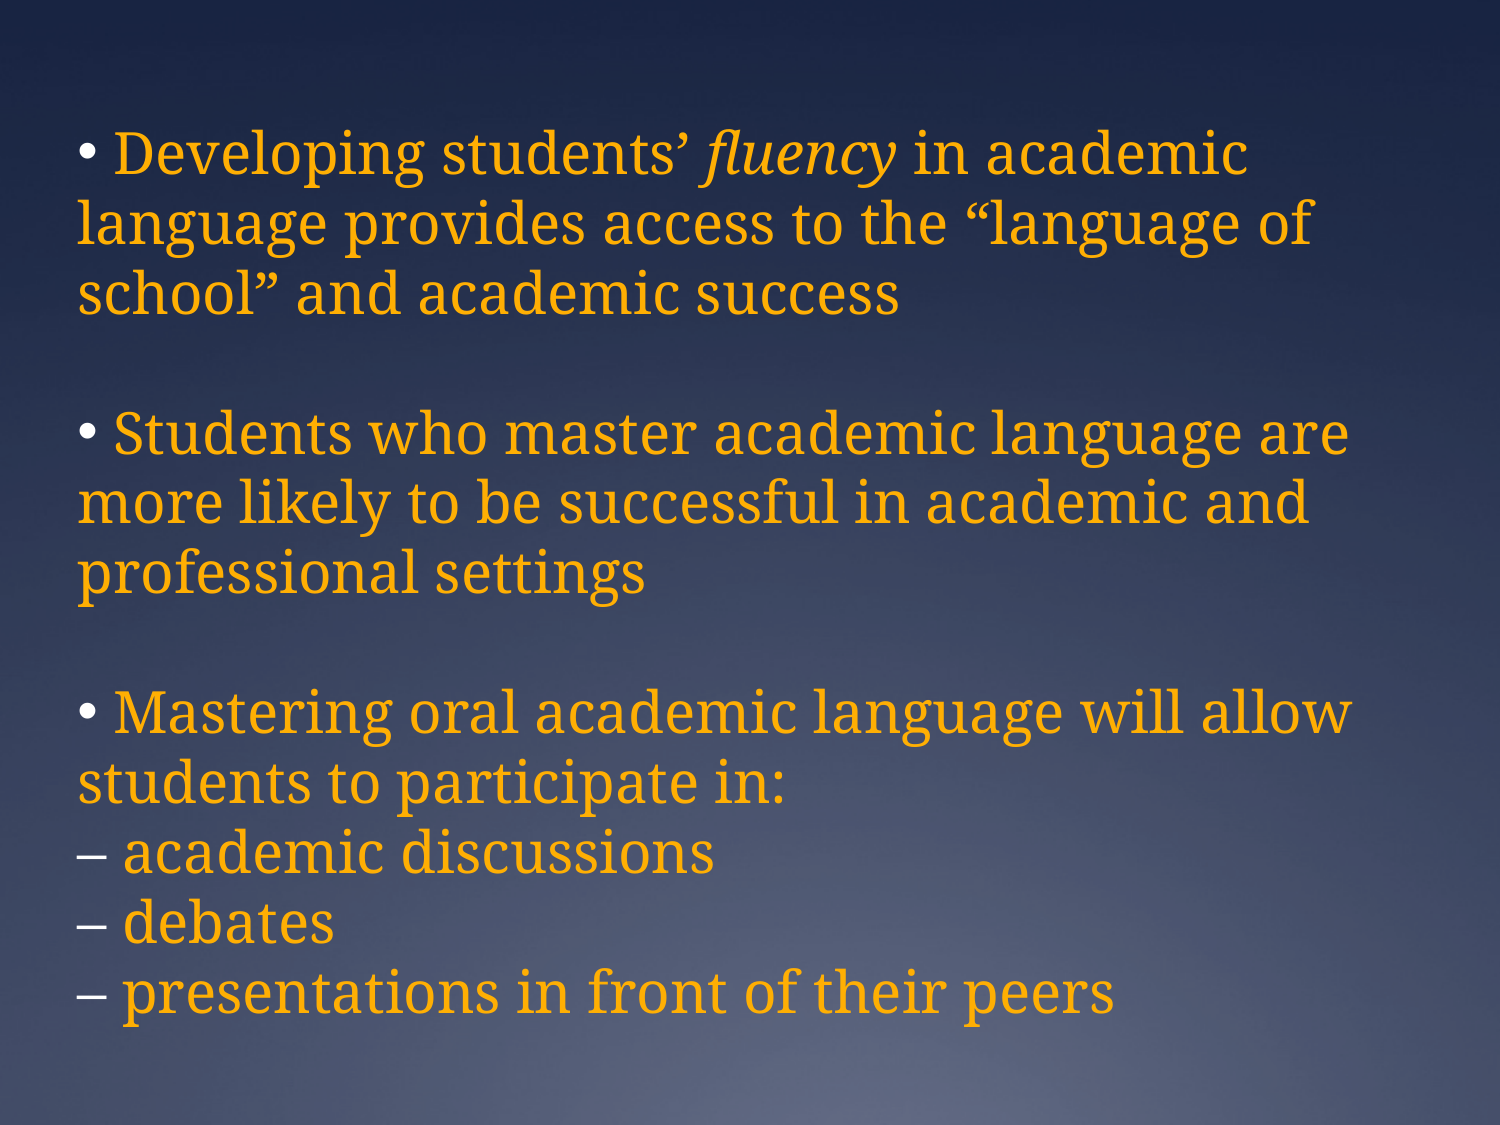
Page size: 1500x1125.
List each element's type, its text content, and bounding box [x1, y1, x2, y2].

text_box Developing students’ fluency in academic language provides access to the “language of school” and academic success Students who master academic language are more likely to be successful in academic and professional settings Mastering oral academic language will allow students to participate in: – academic discussions – debates – presentations in front of their peers [62, 108, 1500, 1125]
